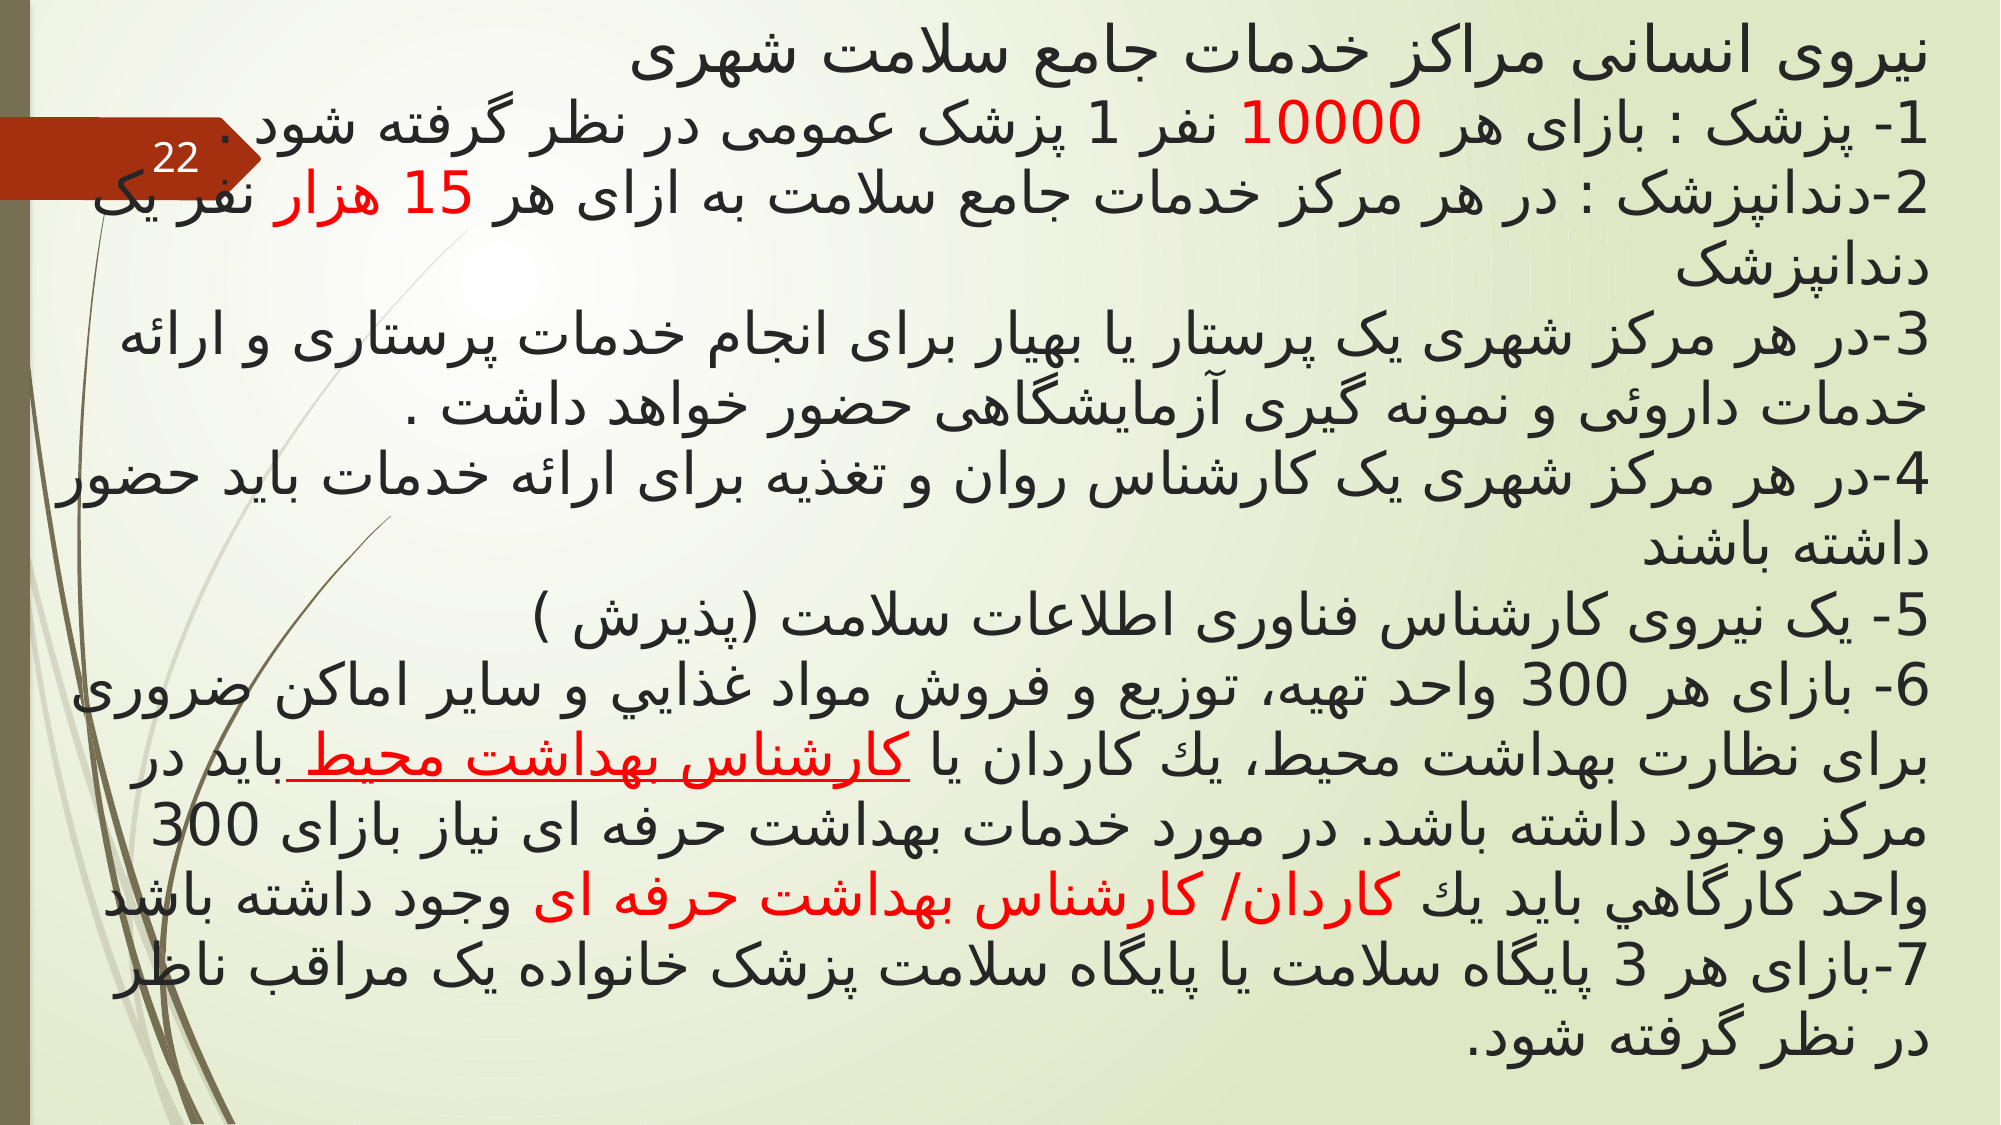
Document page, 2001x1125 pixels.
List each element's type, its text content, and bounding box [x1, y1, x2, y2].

slide_number 22 [87, 129, 216, 190]
title نیروی انسانی مراکز خدمات جامع سلامت شهری 1- پزشک : بازای هر 10000 نفر 1 پزشک عمومی در نظر گرفته شود . 2-دندانپزشک : در هر مرکز خدمات جامع سلامت به ازای هر 15 هزار نفر یک دندانپزشک 3-در هر مرکز شهری یک پرستار یا بهیار برای انجام خدمات پرستاری و ارائه خدمات داروئی و نمونه گیری آزمایشگاهی حضور خواهد داشت . 4-در هر مرکز شهری یک کارشناس روان و تغذیه برای ارائه خدمات باید حضور داشته باشند 5- یک نیروی کارشناس فناوری اطلاعات سلامت (پذیرش ) 6- بازای هر 300 واحد تهيه، توزيع و فروش مواد غذايي و ساير اماكن ضروری برای نظارت بهداشت محيط، يك كاردان يا كارشناس بهداشت محيط بايد در مركز وجود داشته باشد. در مورد خدمات بهداشت حرفه ای نياز بازای 300 واحد كارگاهي بايد يك كاردان/ كارشناس بهداشت حرفه ای وجود داشته باشد 7-بازای هر 3 پایگاه سلامت یا پایگاه سلامت پزشک خانواده یک مراقب ناظر در نظر گرفته شود. [39, 0, 1947, 1125]
